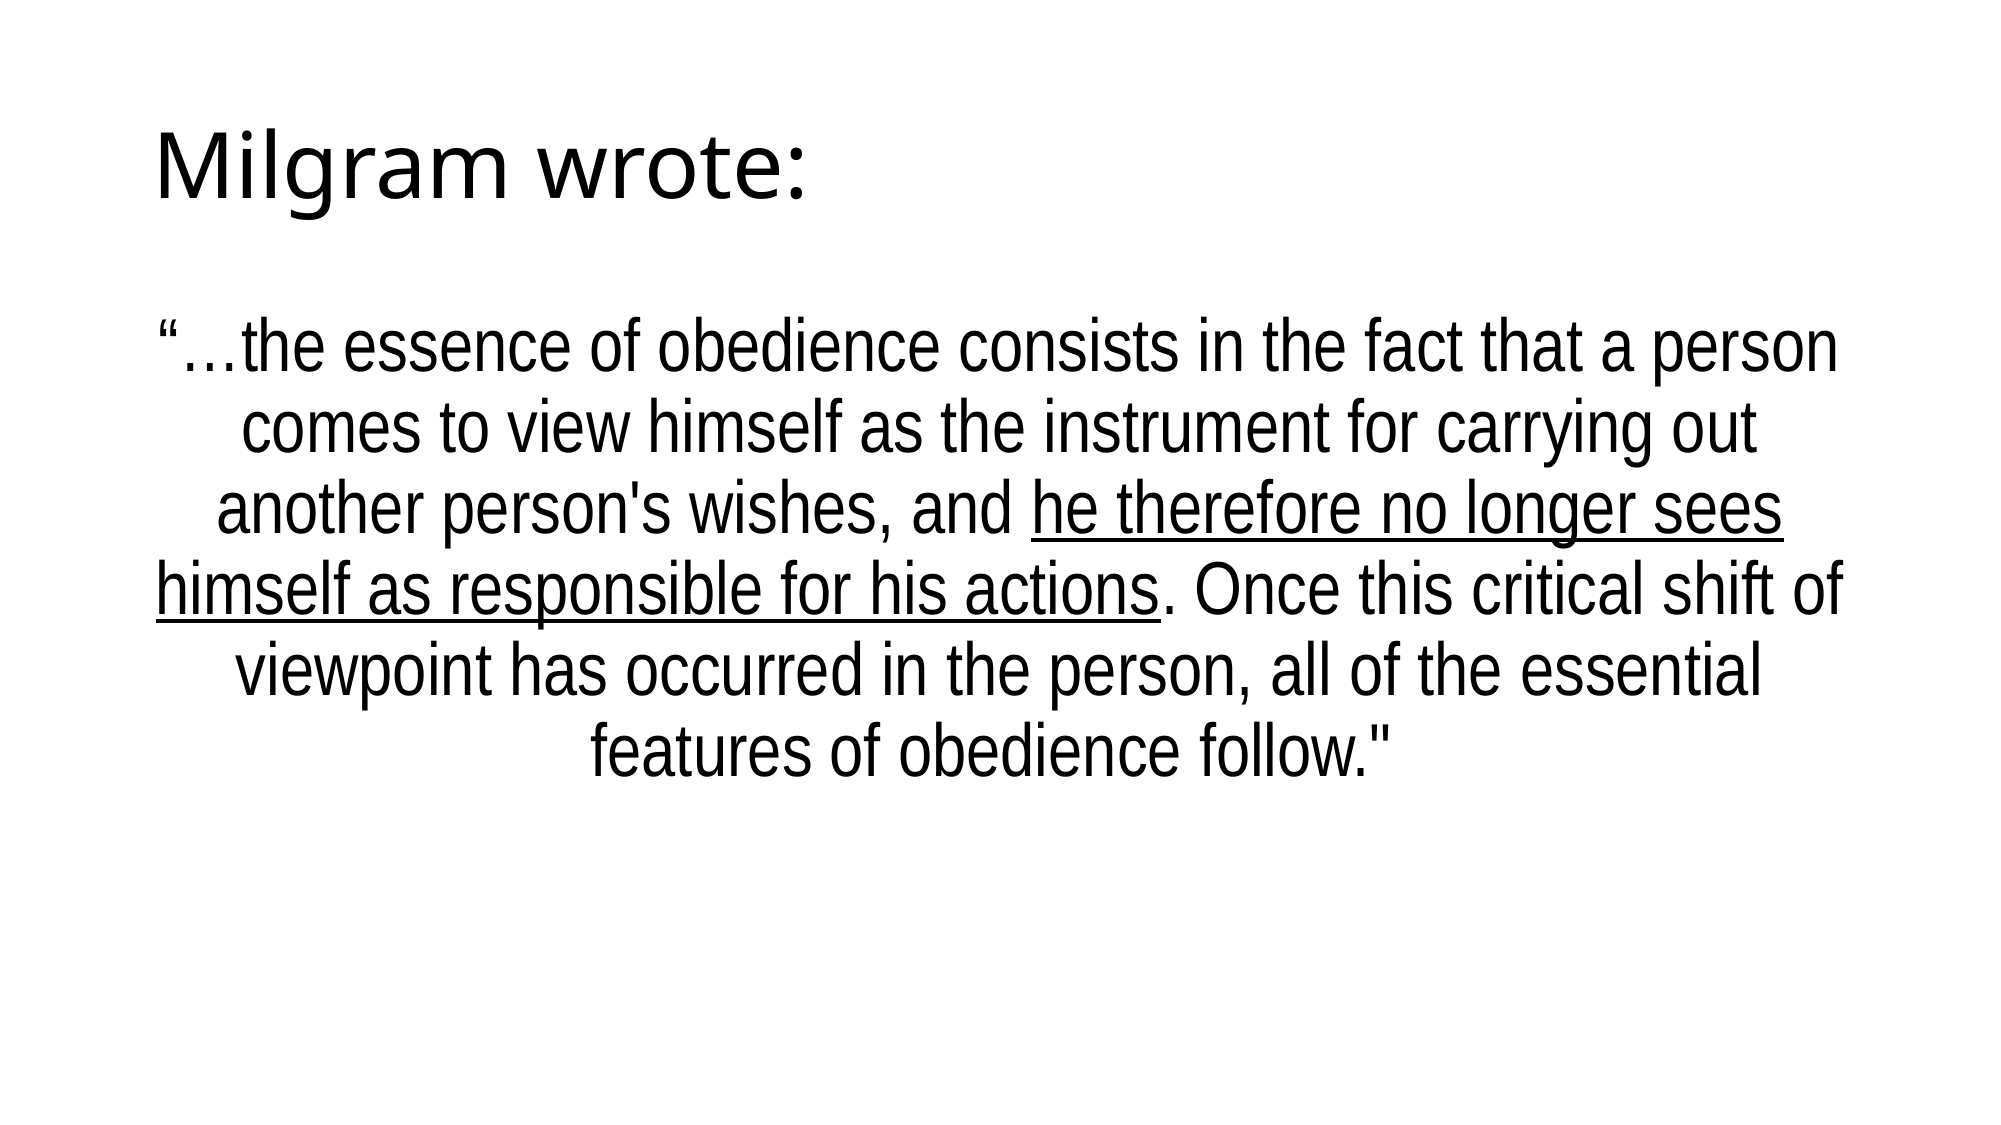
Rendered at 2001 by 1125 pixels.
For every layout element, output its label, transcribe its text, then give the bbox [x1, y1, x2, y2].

list “…the essence of obedience consists in the fact that a person comes to view himself as the instrument for carrying out another person's wishes, and he therefore no longer sees himself as responsible for his actions. Once this critical shift of viewpoint has occurred in the person, all of the essential features of obedience follow." [137, 299, 1863, 1014]
title Milgram wrote: [137, 59, 1863, 278]
